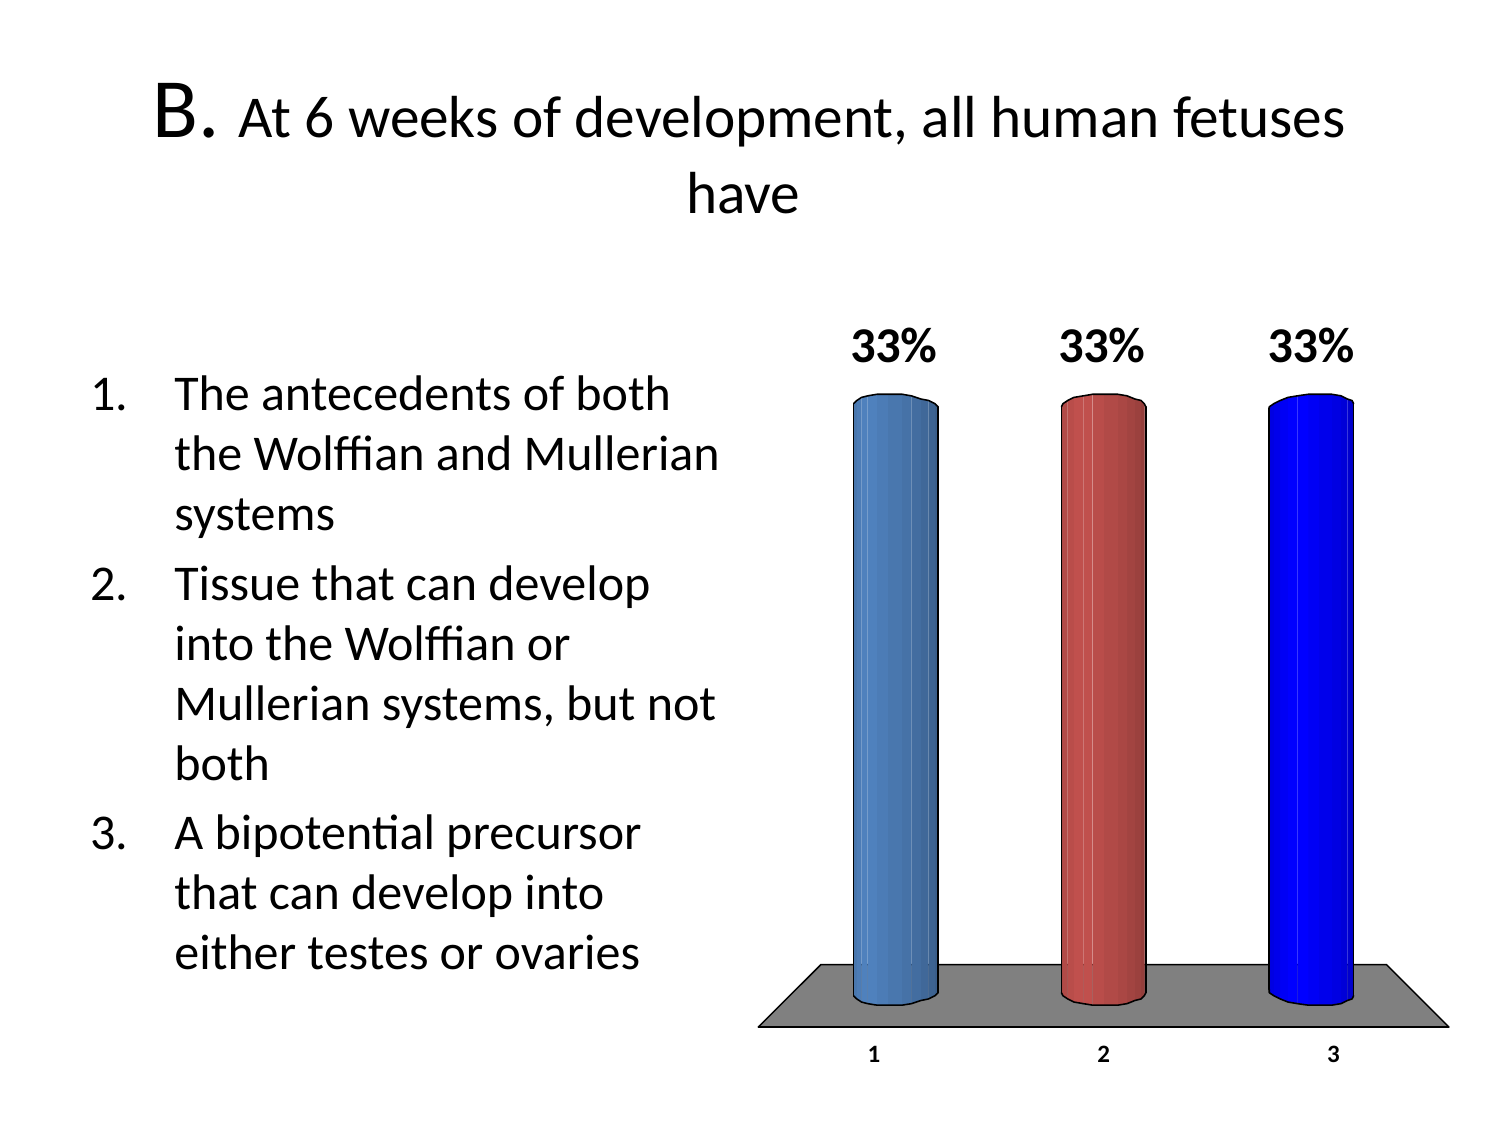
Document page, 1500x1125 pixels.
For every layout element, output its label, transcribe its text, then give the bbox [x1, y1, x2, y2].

title B. At 6 weeks of development, all human fetuses have [75, 45, 1425, 233]
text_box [739, 270, 1490, 1115]
list The antecedents of both the Wolffian and Mullerian systems Tissue that can develop into the Wolffian or Mullerian systems, but not both A bipotential precursor that can develop into either testes or ovaries [75, 262, 750, 1005]
